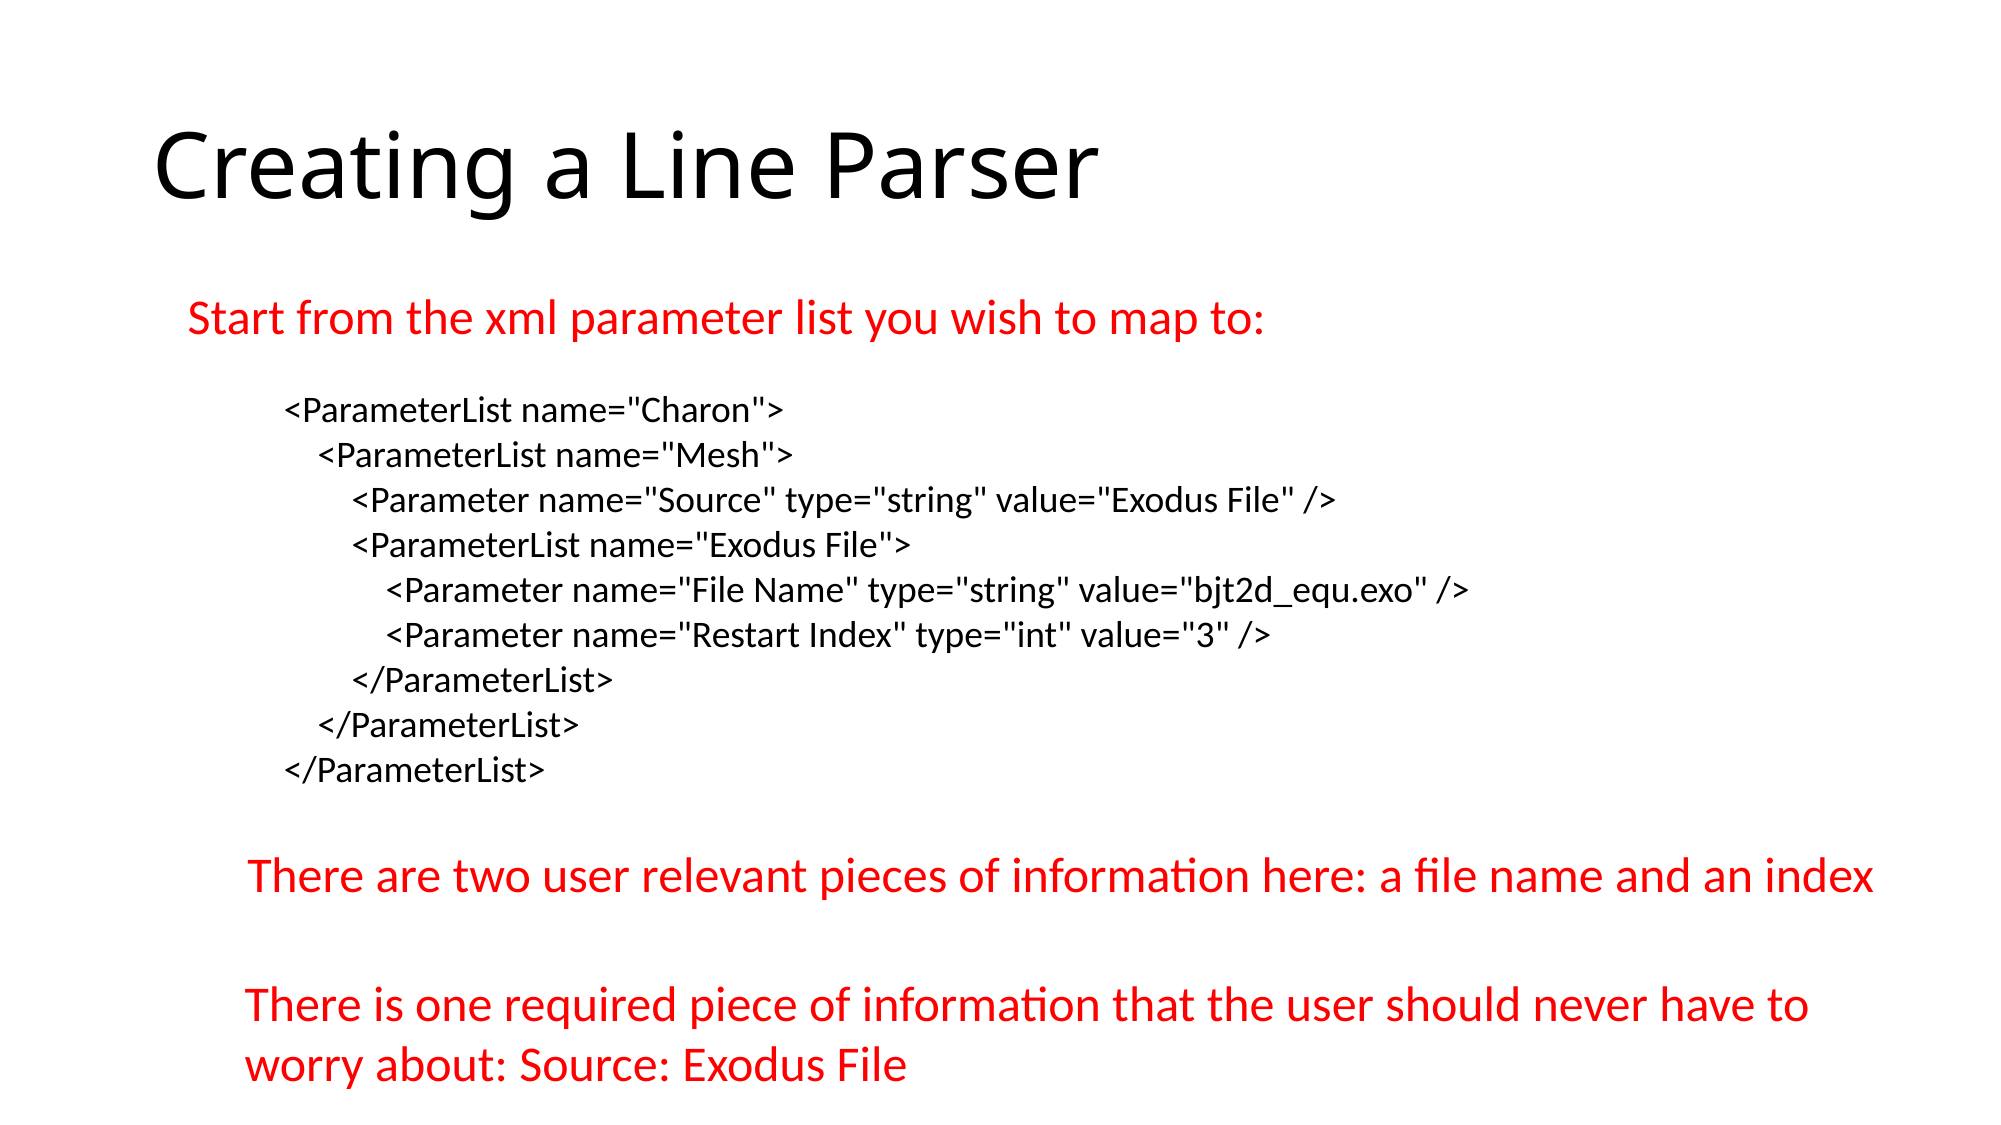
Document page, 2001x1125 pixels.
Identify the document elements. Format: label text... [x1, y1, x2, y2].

text_box There are two user relevant pieces of information here: a file name and an index [232, 834, 1890, 910]
text_box There is one required piece of information that the user should never have to worry about: Source: Exodus File [229, 963, 1893, 1099]
title Creating a Line Parser [137, 59, 1863, 278]
text_box Start from the xml parameter list you wish to map to: [172, 277, 1282, 352]
text_box <ParameterList name="Charon"> <ParameterList name="Mesh"> <Parameter name="Source" type="string" value="Exodus File" /> <ParameterList name="Exodus File"> <Parameter name="File Name" type="string" value="bjt2d_equ.exo" /> <Parameter name="Restart Index" type="int" value="3" /> </ParameterList> </ParameterList> </ParameterList> [268, 378, 1847, 834]
